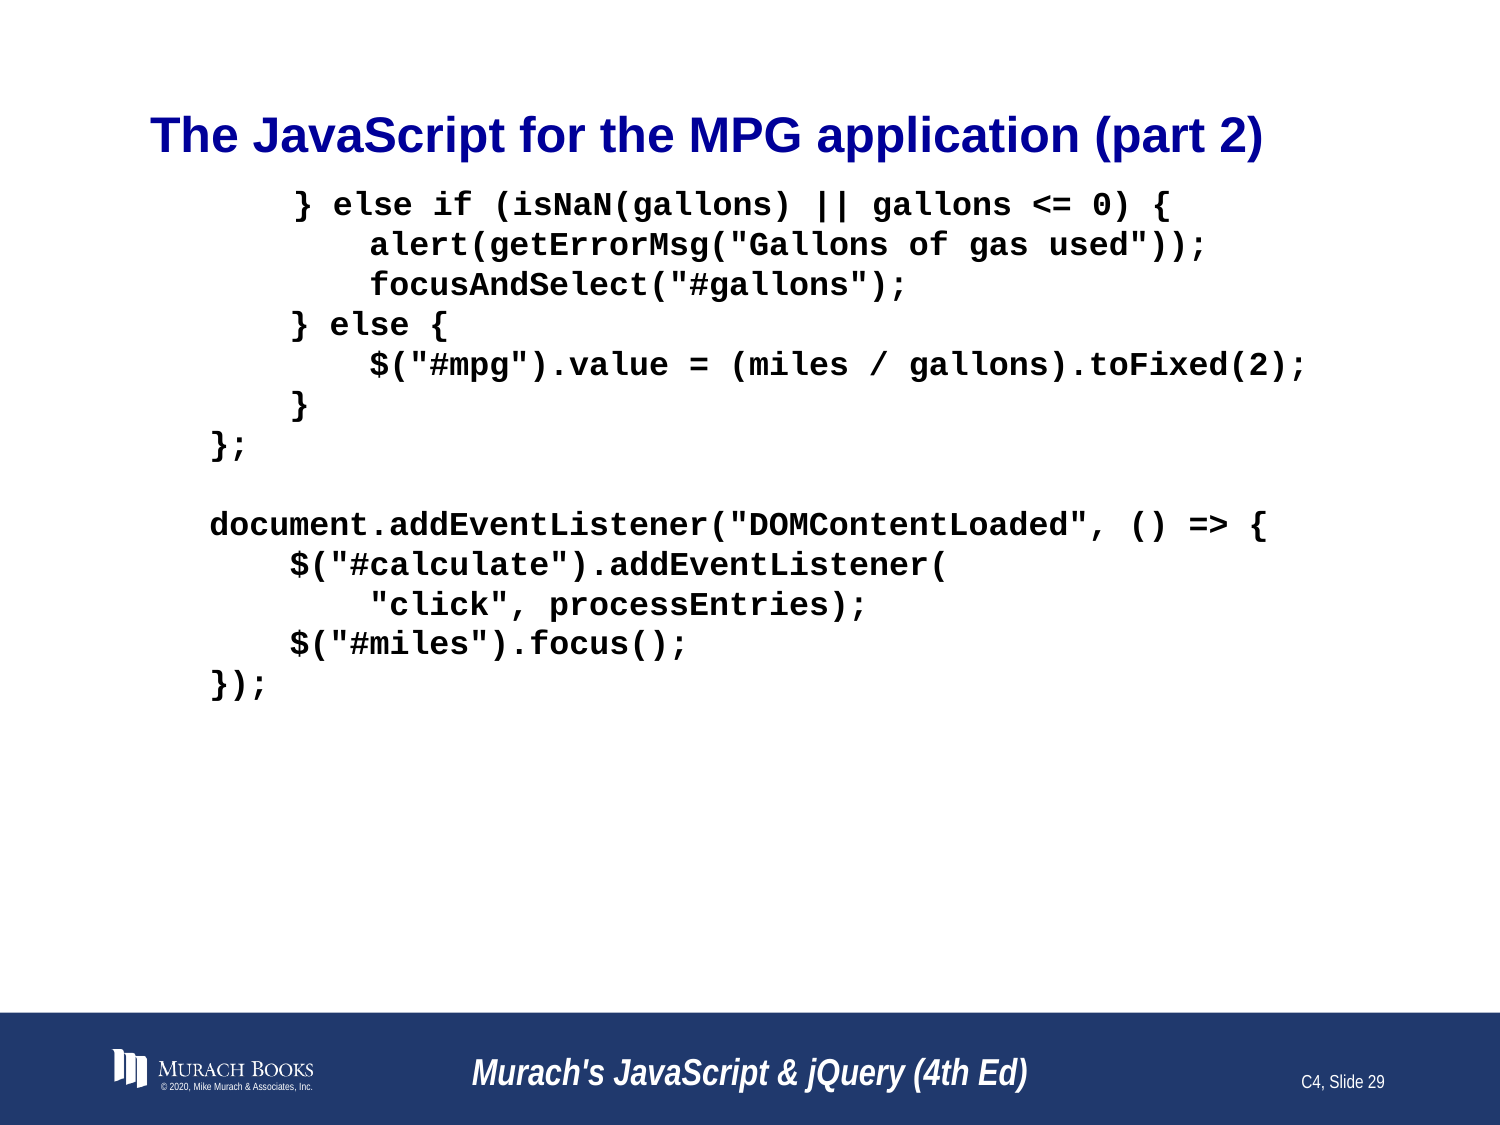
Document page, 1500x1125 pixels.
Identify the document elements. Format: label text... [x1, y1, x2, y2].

list } else if (isNaN(gallons) || gallons <= 0) { alert(getErrorMsg("Gallons of gas used")); focusAndSelect("#gallons"); } else { $("#mpg").value = (miles / gallons).toFixed(2); } }; document.addEventListener("DOMContentLoaded", () => { $("#calculate").addEventListener( "click", processEntries); $("#miles").focus(); }); [137, 174, 1350, 975]
slide_number Murach's JavaScript & jQuery (4th Ed) [463, 1025, 1050, 1100]
title The JavaScript for the MPG application (part 2) [150, 102, 1350, 164]
slide_number C4, Slide 29 [1087, 1025, 1400, 1100]
footer © 2020, Mike Murach & Associates, Inc. [12, 1025, 463, 1100]
